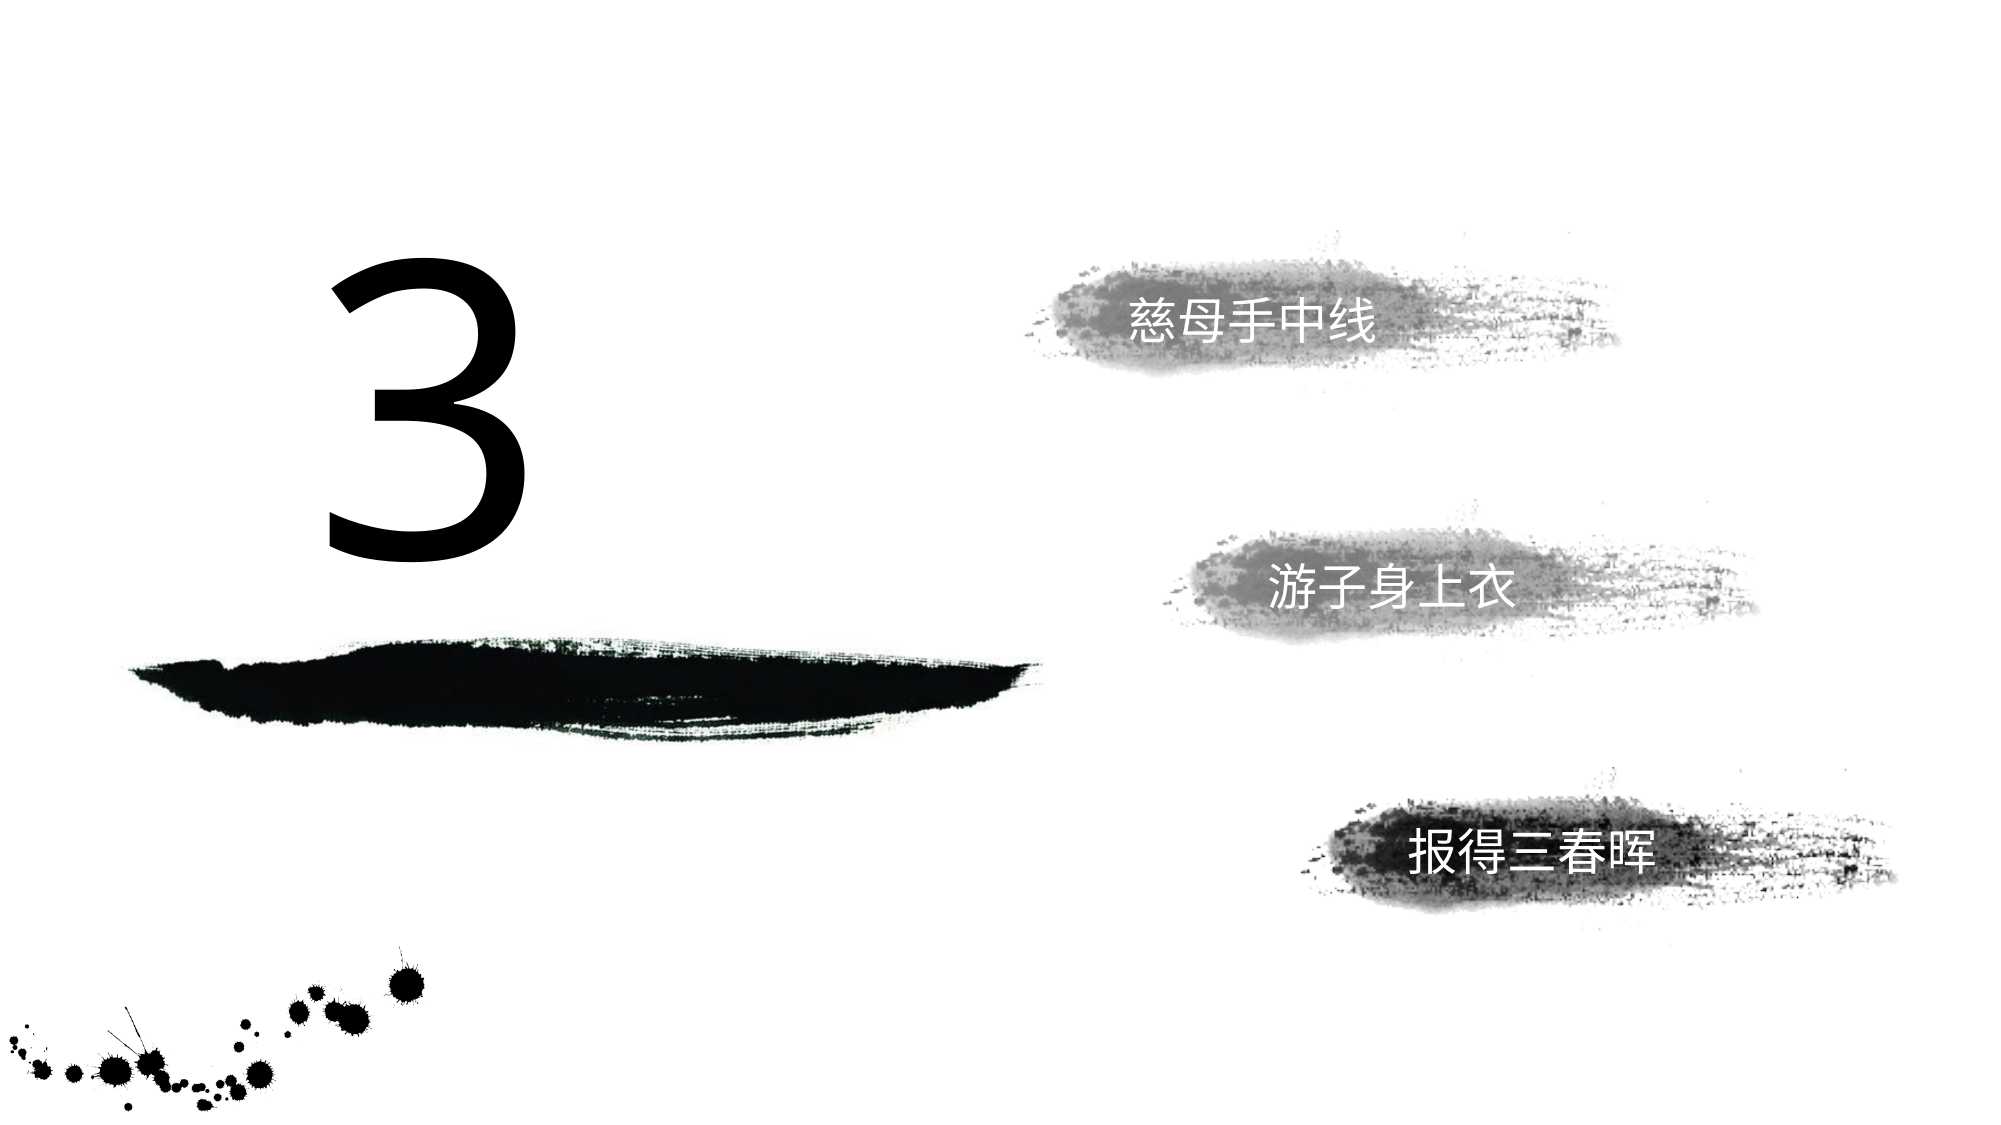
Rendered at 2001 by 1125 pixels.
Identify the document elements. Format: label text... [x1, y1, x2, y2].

picture [1292, 767, 1929, 947]
text_box 3 [296, 136, 560, 586]
picture [56, 586, 1062, 834]
picture [1154, 499, 1791, 678]
picture [1016, 230, 1653, 410]
picture [0, 938, 437, 1119]
